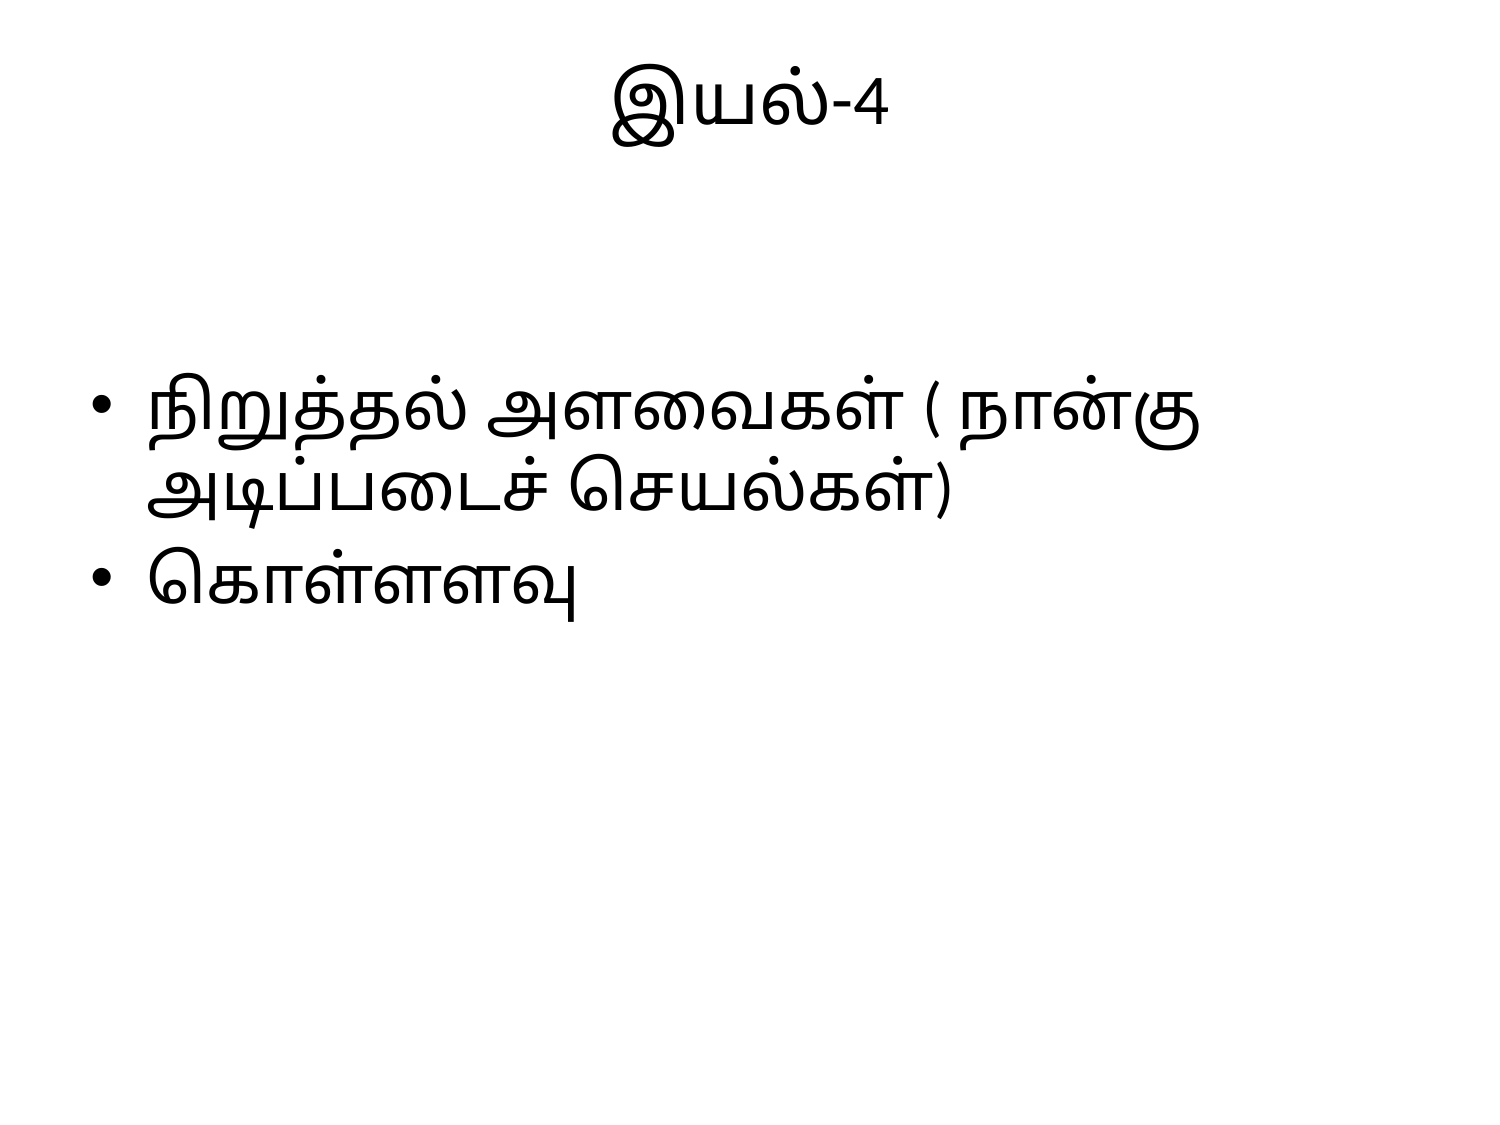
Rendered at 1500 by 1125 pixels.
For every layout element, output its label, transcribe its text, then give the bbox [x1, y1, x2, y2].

list நிறுத்தல் அளவைகள் ( நான்கு அடிப்படைச் செயல்கள்) கொள்ளளவு [75, 262, 1425, 1005]
title இயல்-4 [75, 45, 1425, 233]
